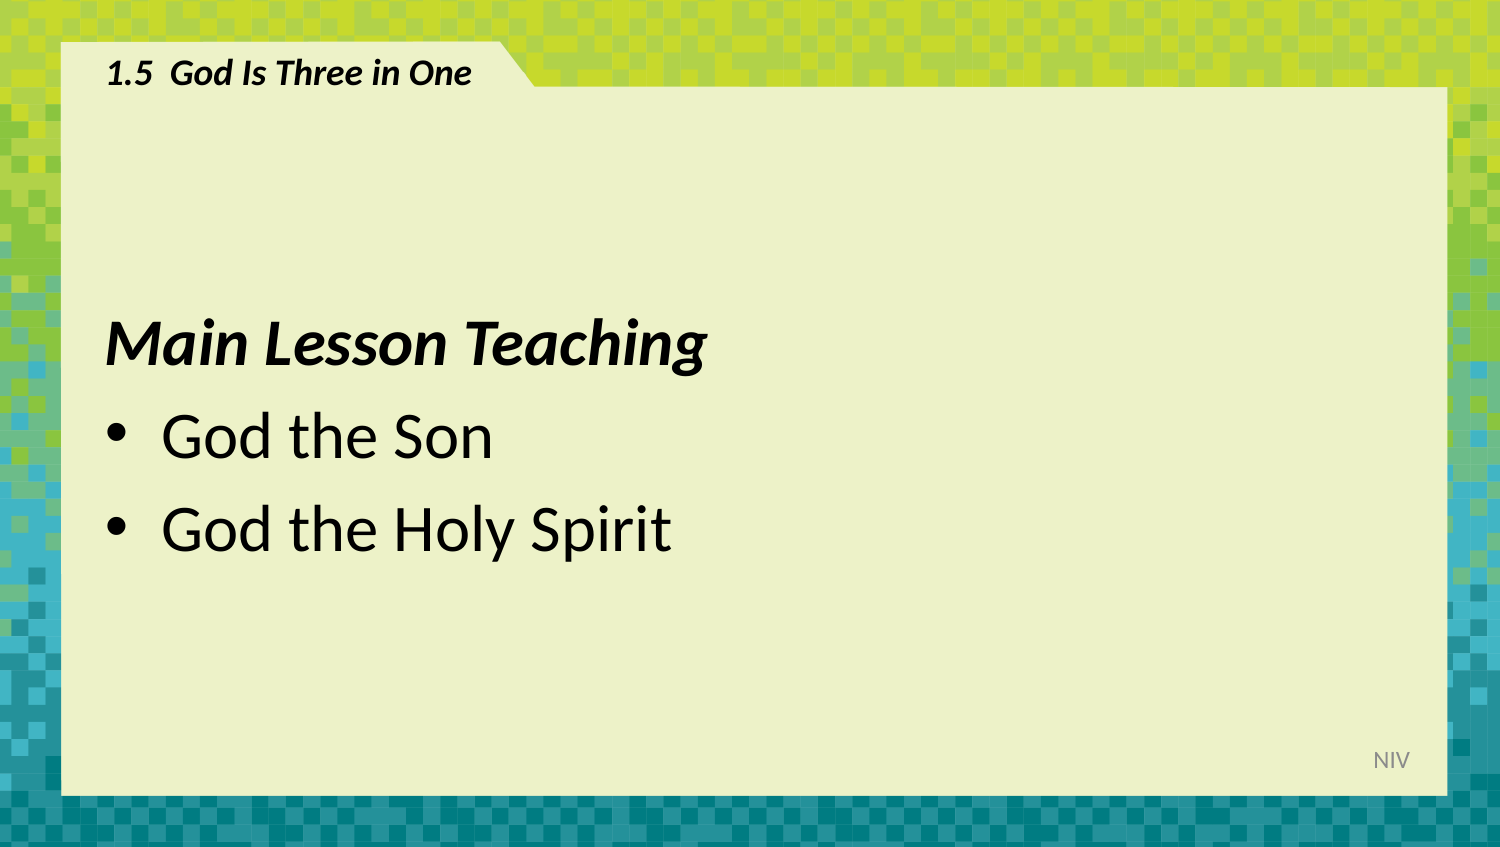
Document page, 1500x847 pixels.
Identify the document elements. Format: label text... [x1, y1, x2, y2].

list Main Lesson Teaching God the Son God the Holy Spirit [89, 141, 1403, 722]
picture [0, 0, 1500, 847]
title 1.5 God Is Three in One [89, 33, 1420, 108]
footer NIV [950, 736, 1425, 782]
